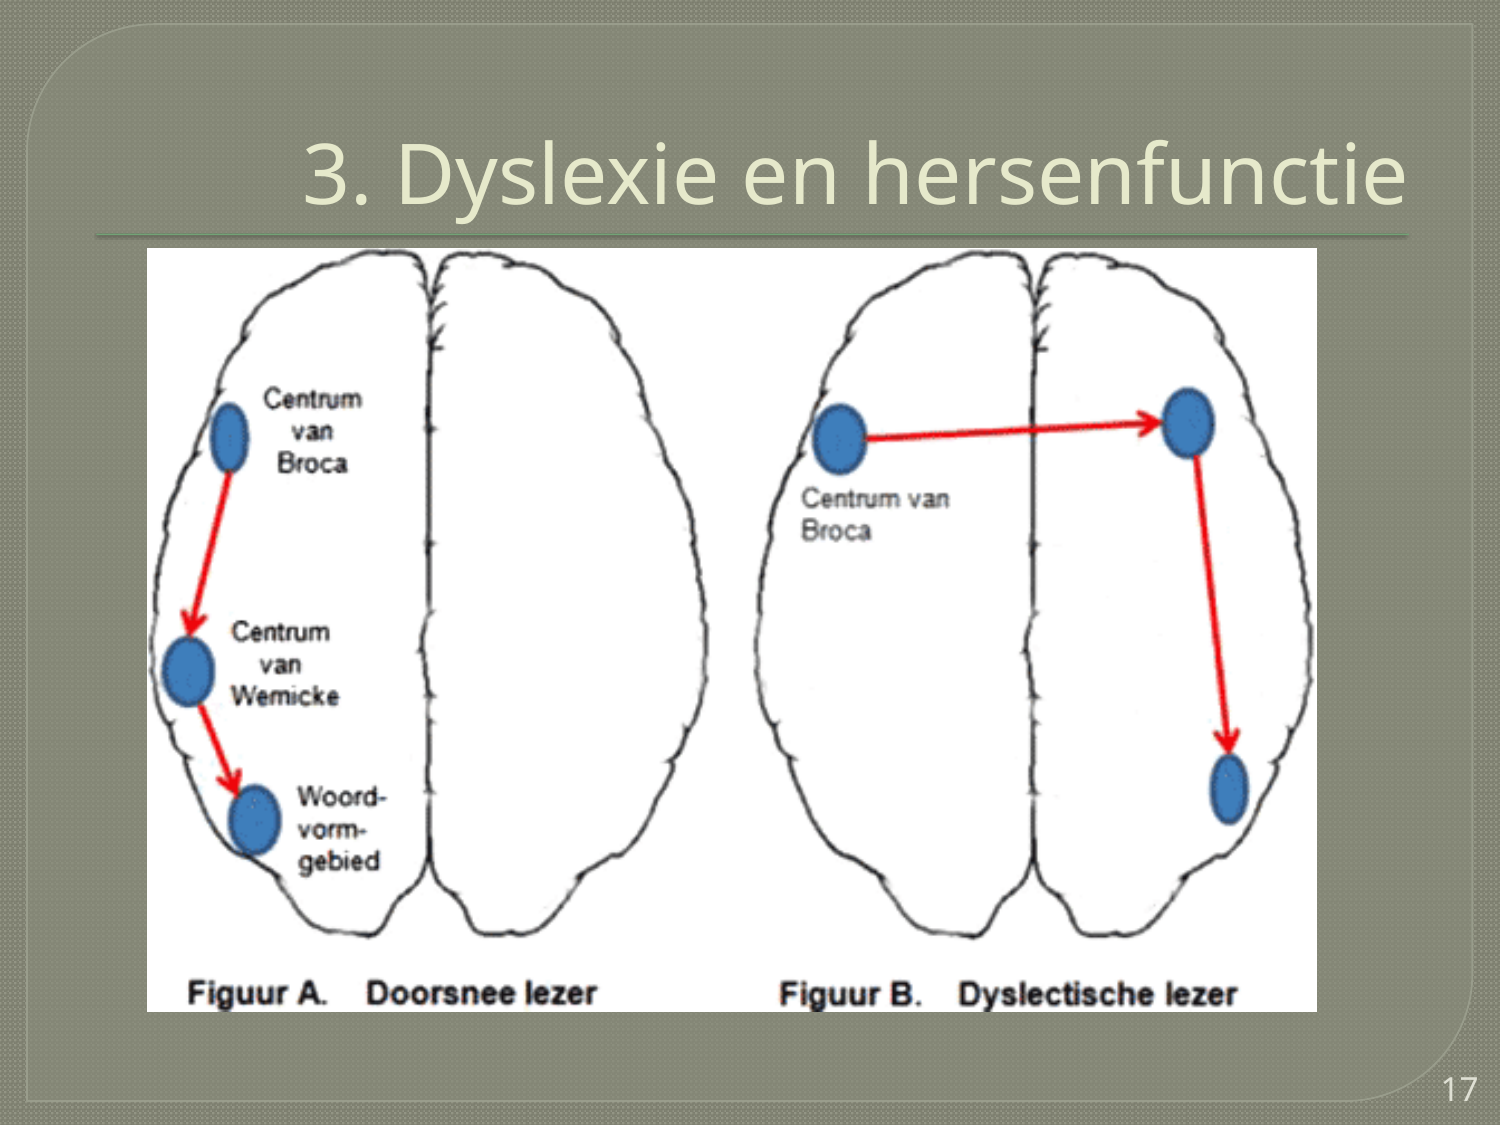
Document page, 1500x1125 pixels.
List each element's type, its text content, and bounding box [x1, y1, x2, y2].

slide_number 17 [1417, 1068, 1494, 1114]
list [147, 247, 1318, 1012]
title 3. Dyslexie en hersenfunctie [75, 41, 1425, 230]
